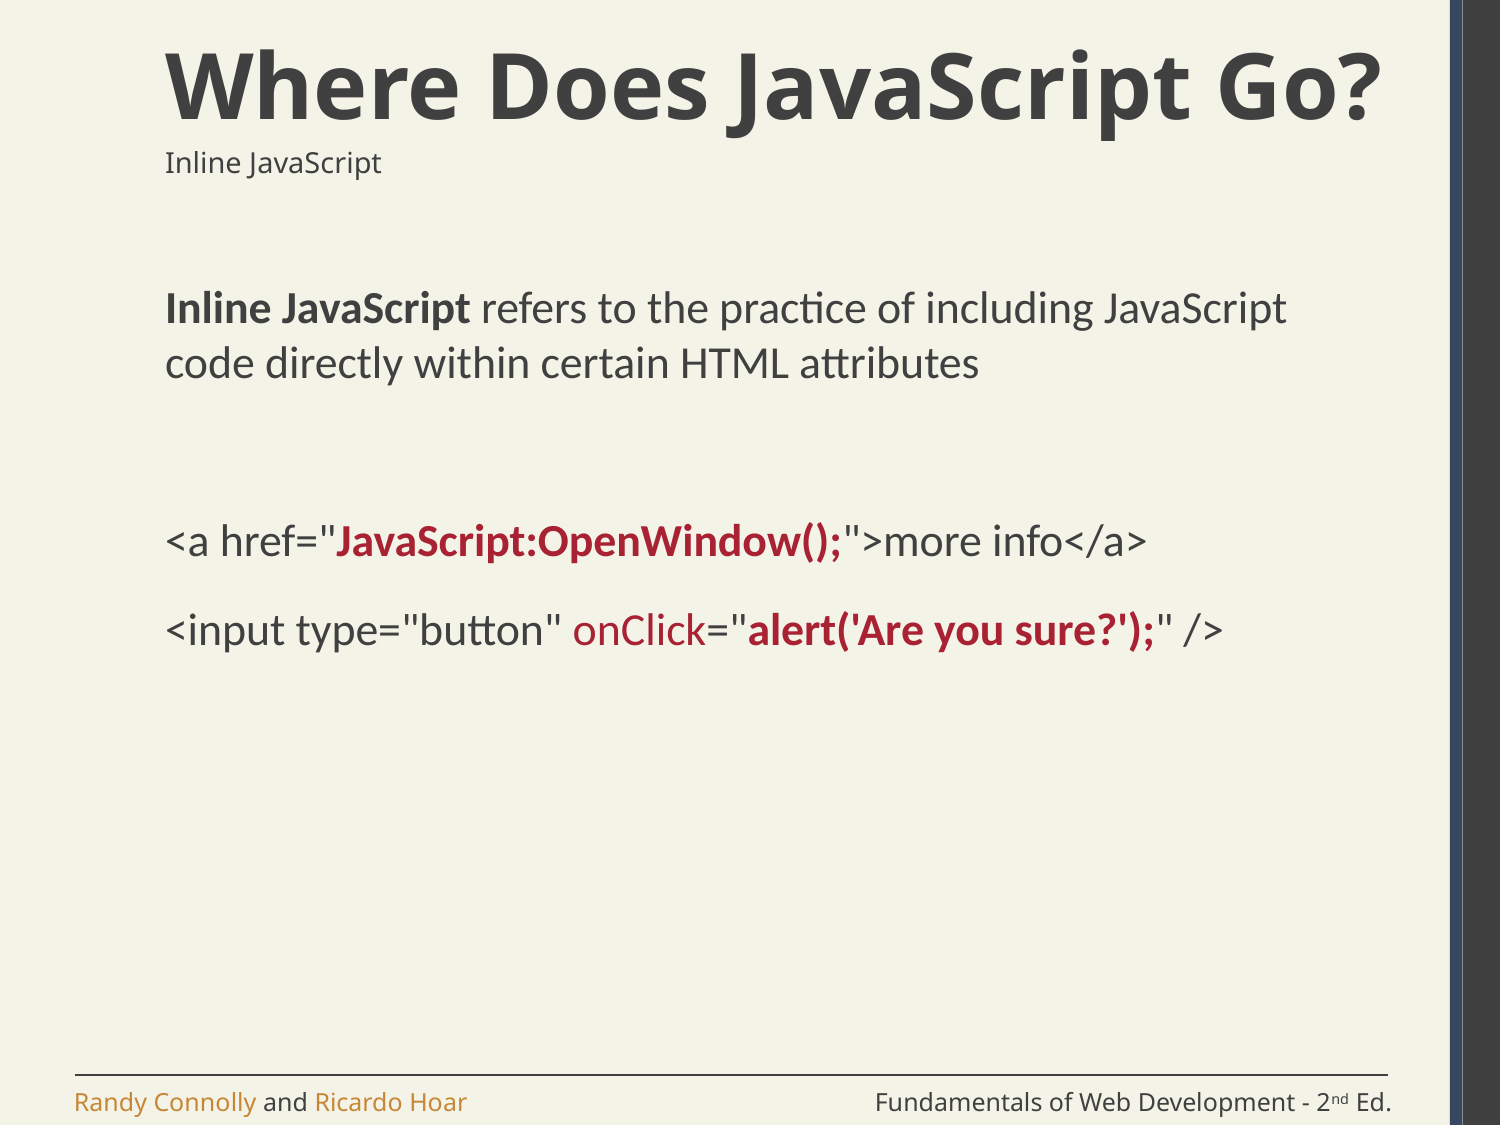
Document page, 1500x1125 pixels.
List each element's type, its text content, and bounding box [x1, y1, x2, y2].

title Where Does JavaScript Go? [150, 20, 1425, 188]
list Inline JavaScript refers to the practice of including JavaScript code directly within certain HTML attributes <a href="JavaScript:OpenWindow();">more info</a> <input type="button" onClick="alert('Are you sure?');" /> [150, 270, 1376, 1013]
list Inline JavaScript [150, 137, 1200, 188]
